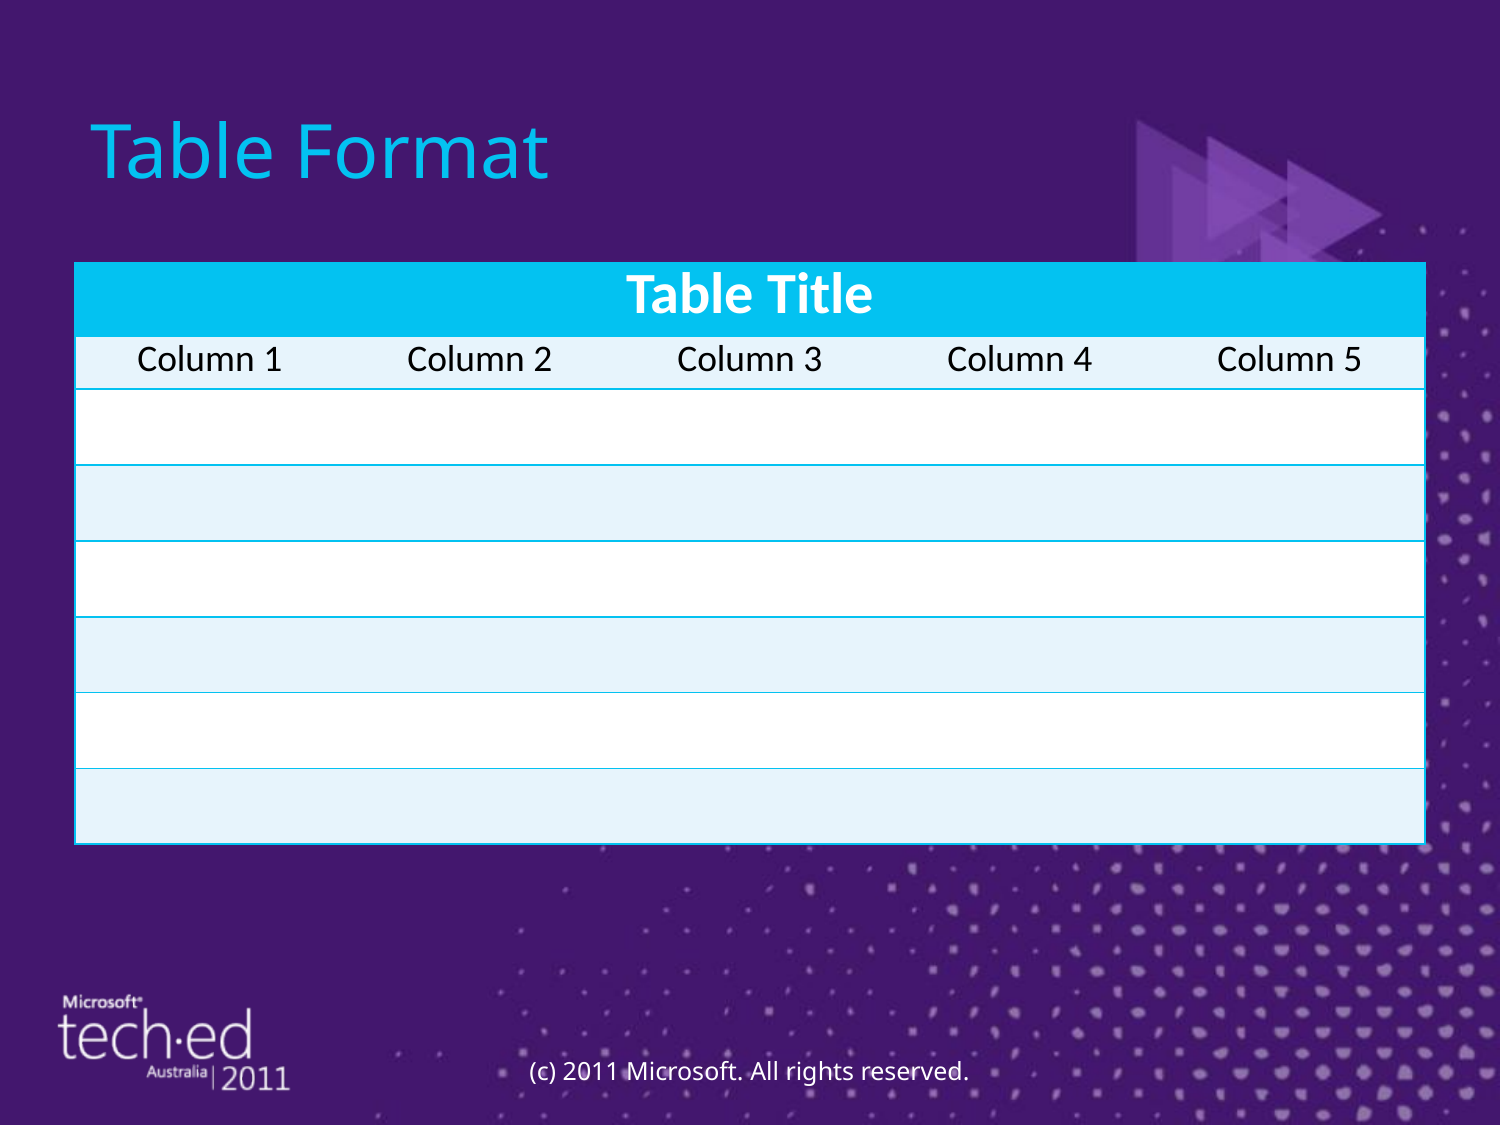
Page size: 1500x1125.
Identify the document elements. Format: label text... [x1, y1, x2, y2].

title Table Format [75, 54, 1425, 243]
table_header Table Title [76, 263, 1424, 335]
table_cell [615, 390, 885, 464]
table_cell [76, 693, 345, 768]
table_cell [615, 618, 885, 692]
table_cell [615, 466, 885, 540]
table_cell [76, 769, 345, 843]
table_cell [76, 390, 345, 464]
table_cell [345, 693, 615, 768]
table_cell [1155, 390, 1424, 464]
table_cell [1155, 542, 1424, 616]
table_cell [76, 542, 345, 616]
table_cell Column 1 [76, 337, 345, 388]
table_cell [76, 466, 345, 540]
table_cell [885, 769, 1155, 843]
table_cell [1155, 466, 1424, 540]
table_cell [345, 466, 615, 540]
table_cell Column 5 [1155, 337, 1424, 388]
table_cell Column 3 [615, 337, 885, 388]
table_cell [345, 769, 615, 843]
table_cell [615, 542, 885, 616]
table_cell [1155, 693, 1424, 768]
table_cell Column 4 [885, 337, 1155, 388]
table_cell [885, 542, 1155, 616]
table_cell [615, 769, 885, 843]
footer (c) 2011 Microsoft. All rights reserved. [512, 1042, 988, 1103]
table_cell [76, 618, 345, 692]
table_cell [345, 618, 615, 692]
table_cell Column 2 [345, 337, 615, 388]
picture [0, 0, 1500, 1125]
table_cell [885, 390, 1155, 464]
table_cell [345, 390, 615, 464]
table_cell [885, 693, 1155, 768]
table_cell [345, 542, 615, 616]
table_cell [1155, 769, 1424, 843]
table_cell [885, 466, 1155, 540]
table_cell [885, 618, 1155, 692]
table_cell [615, 693, 885, 768]
table_cell [1155, 618, 1424, 692]
